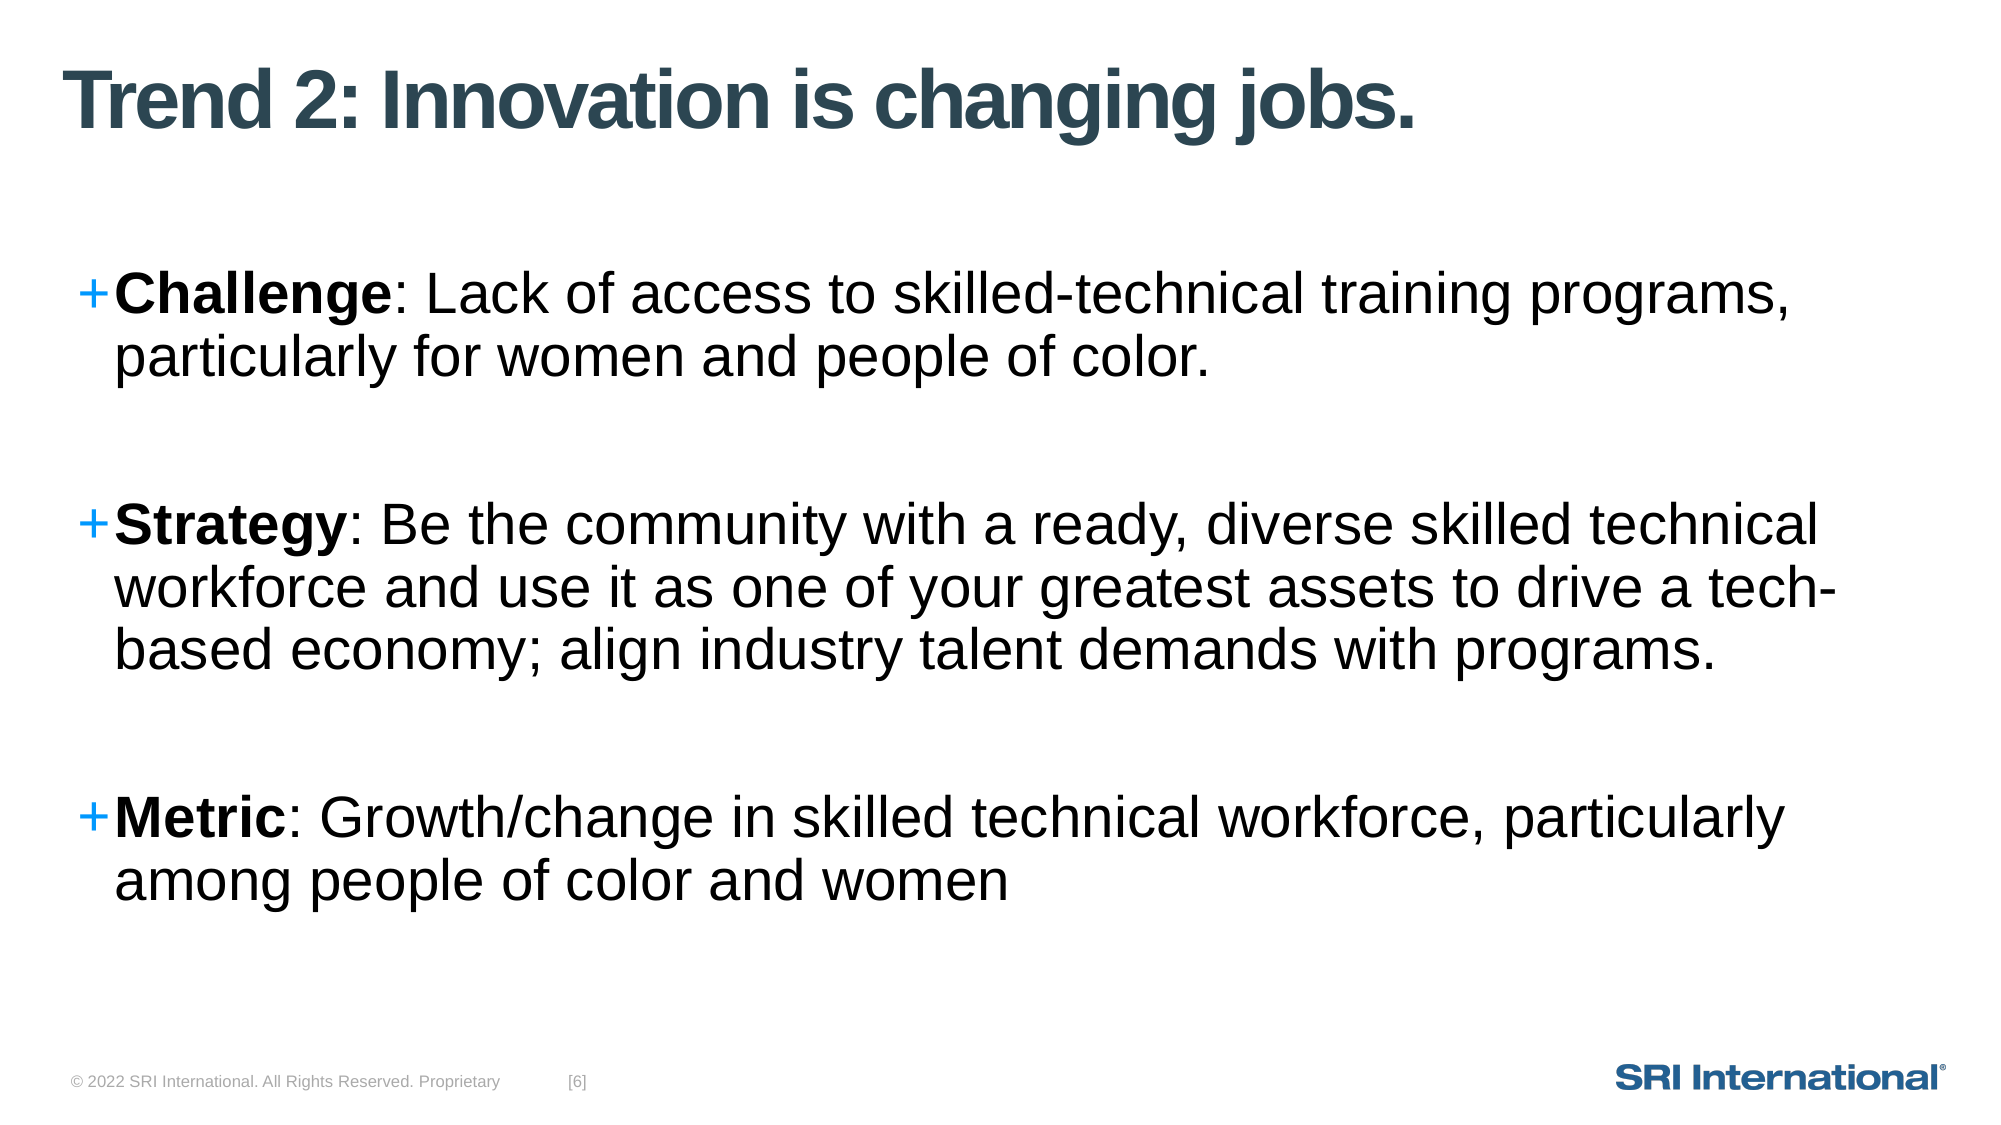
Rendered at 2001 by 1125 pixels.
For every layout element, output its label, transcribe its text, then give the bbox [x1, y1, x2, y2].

list Challenge: Lack of access to skilled-technical training programs, particularly for women and people of color. Strategy: Be the community with a ready, diverse skilled technical workforce and use it as one of your greatest assets to drive a tech-based economy; align industry talent demands with programs. Metric: Growth/change in skilled technical workforce, particularly among people of color and women [62, 256, 1938, 938]
title Trend 2: Innovation is changing jobs. [62, 56, 1938, 148]
picture [1616, 1064, 1946, 1090]
